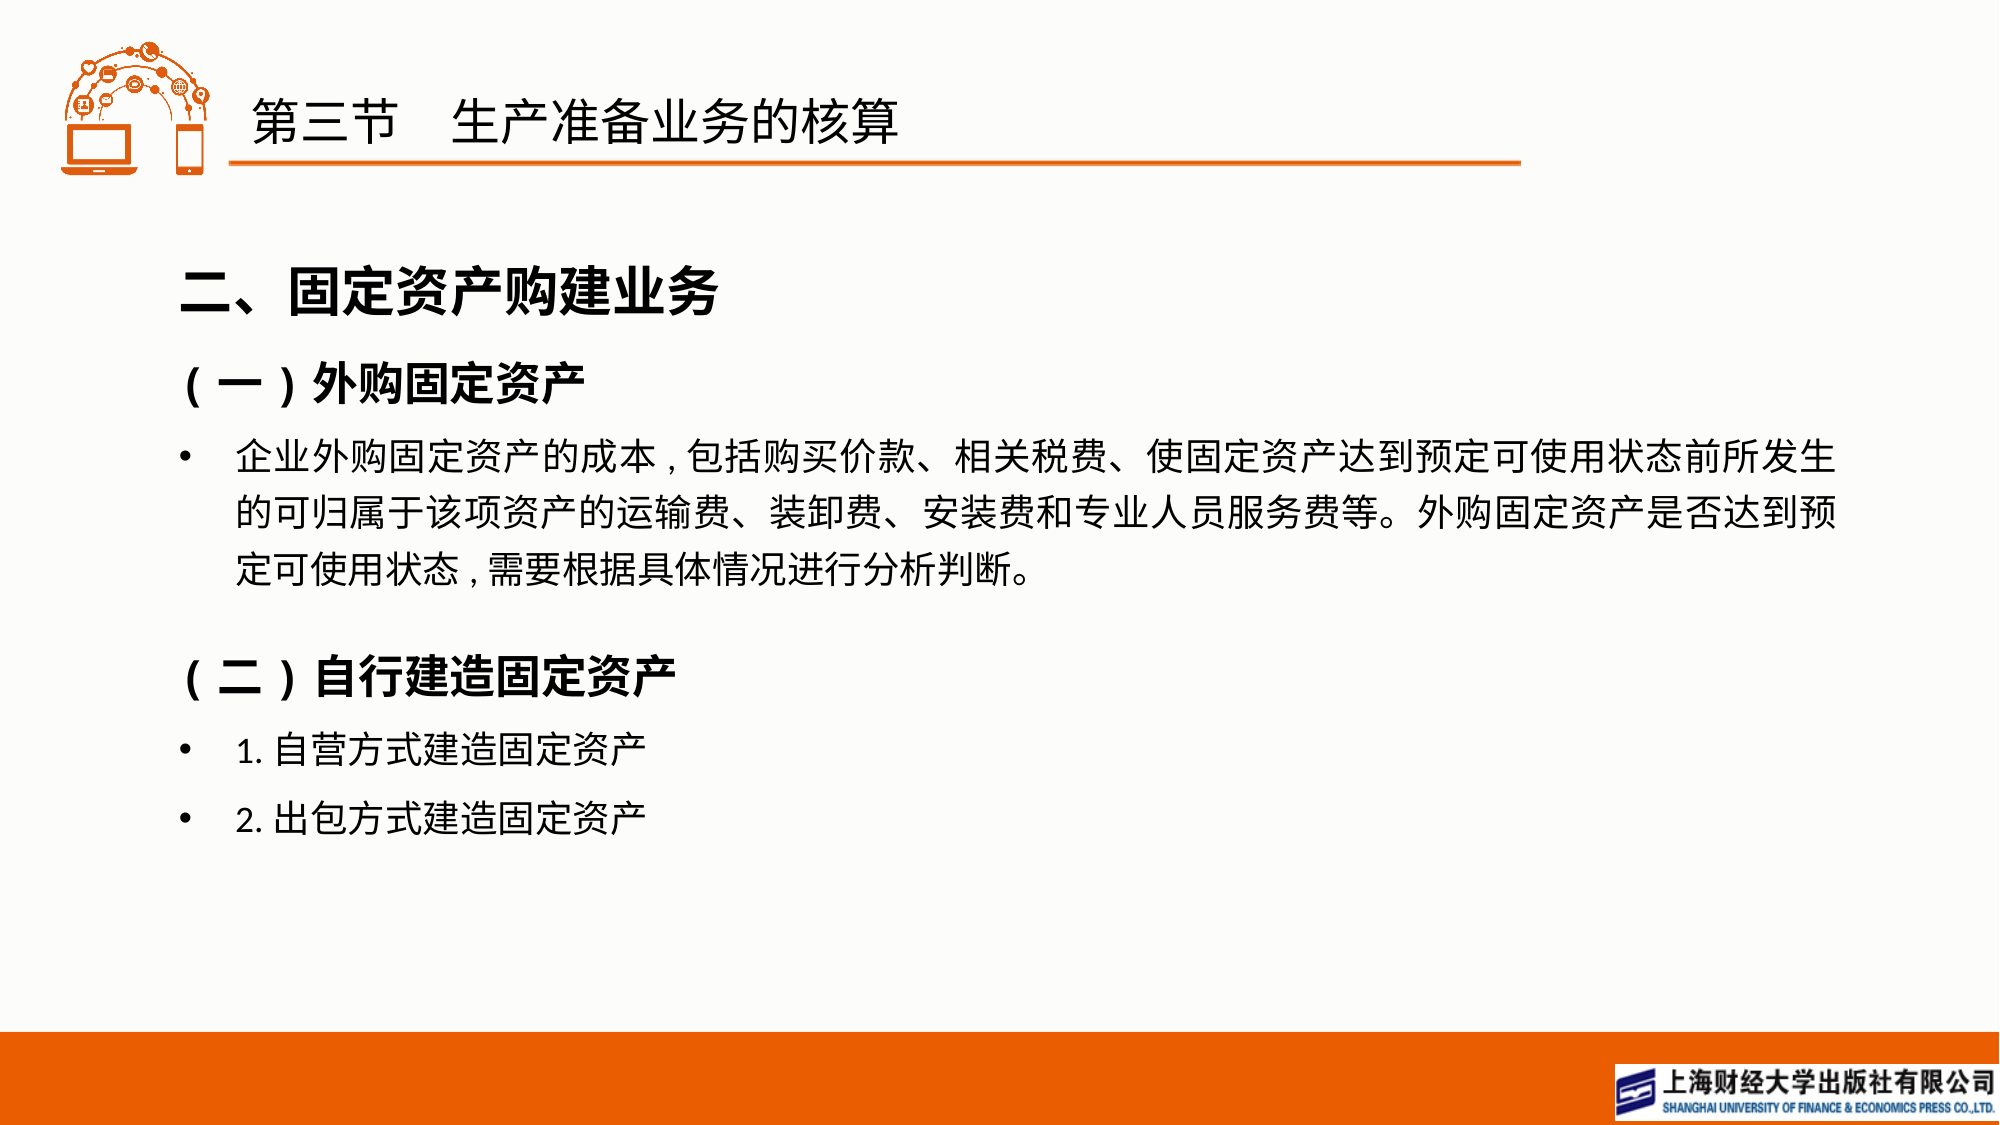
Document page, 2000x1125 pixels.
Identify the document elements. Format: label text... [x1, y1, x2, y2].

list 二、固定资产购建业务 (一)外购固定资产 企业外购固定资产的成本,包括购买价款、相关税费、使固定资产达到预定可使用状态前所发生的可归属于该项资产的运输费、装卸费、安装费和专业人员服务费等。外购固定资产是否达到预定可使用状态,需要根据具体情况进行分析判断。 (二)自行建造固定资产 1.自营方式建造固定资产 2.出包方式建造固定资产 [163, 227, 1852, 1049]
picture [0, 0, 2000, 1125]
title 第三节 生产准备业务的核算 [235, 82, 1605, 189]
